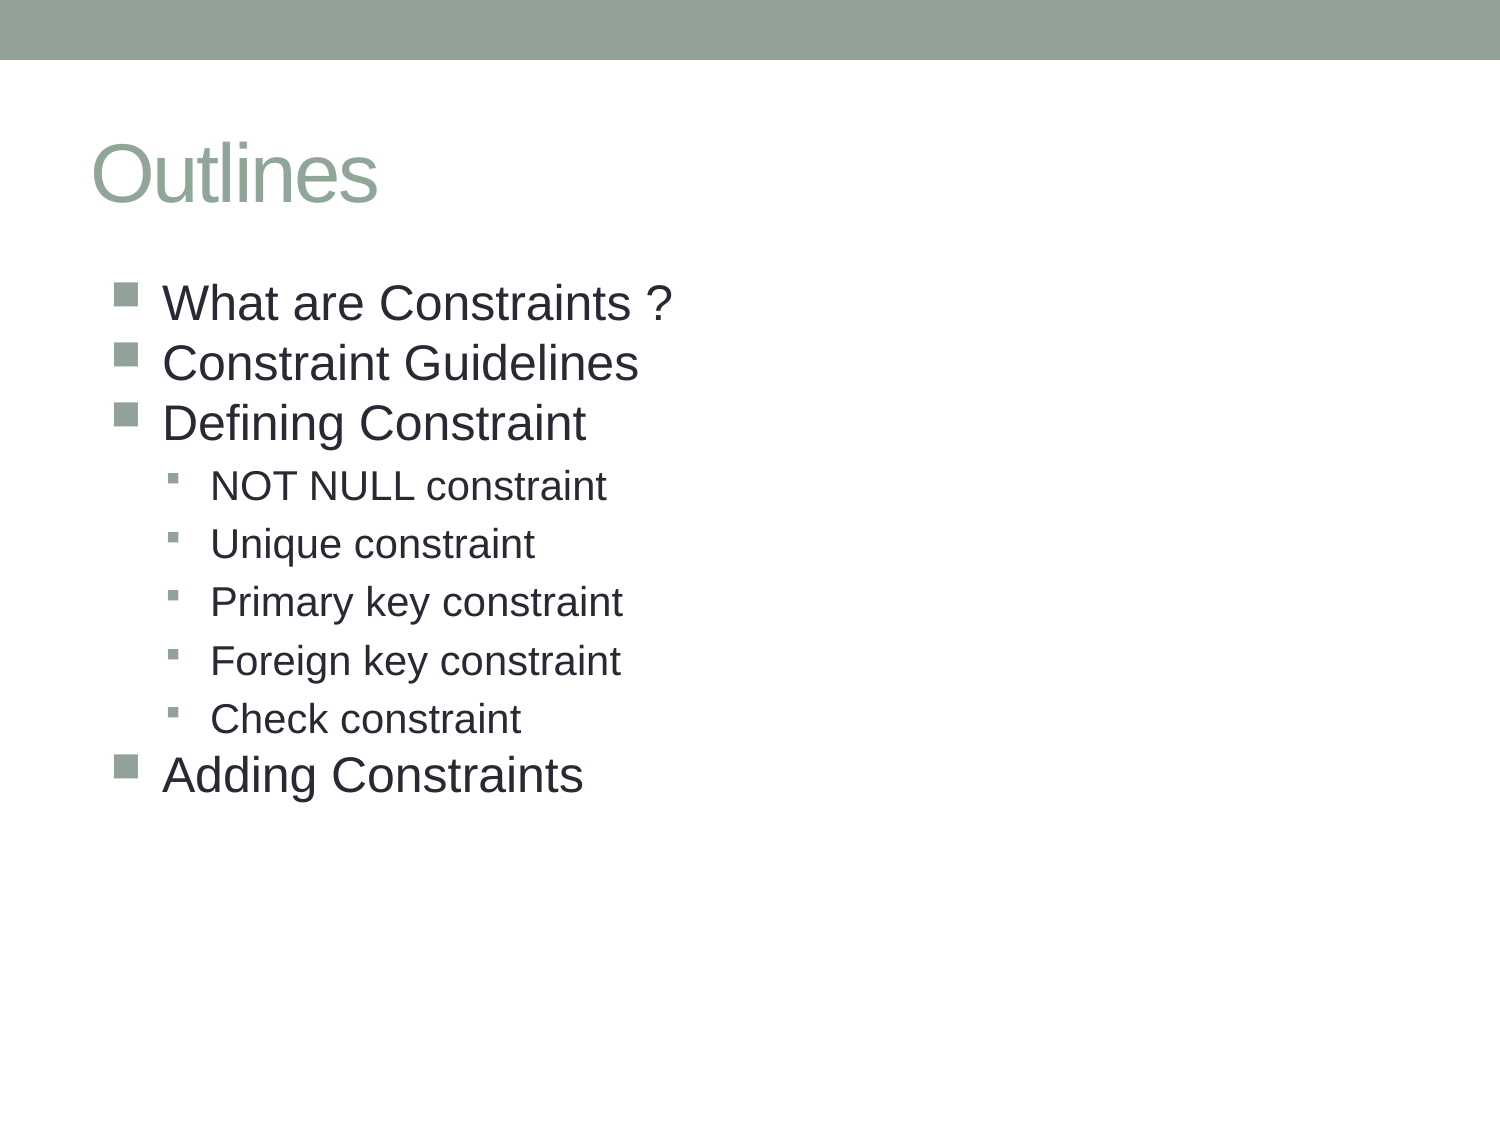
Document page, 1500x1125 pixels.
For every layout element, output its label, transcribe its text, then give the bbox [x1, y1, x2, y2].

list What are Constraints ? Constraint Guidelines Defining Constraint NOT NULL constraint Unique constraint Primary key constraint Foreign key constraint Check constraint Adding Constraints [75, 262, 1425, 1063]
title Outlines [75, 87, 1425, 250]
